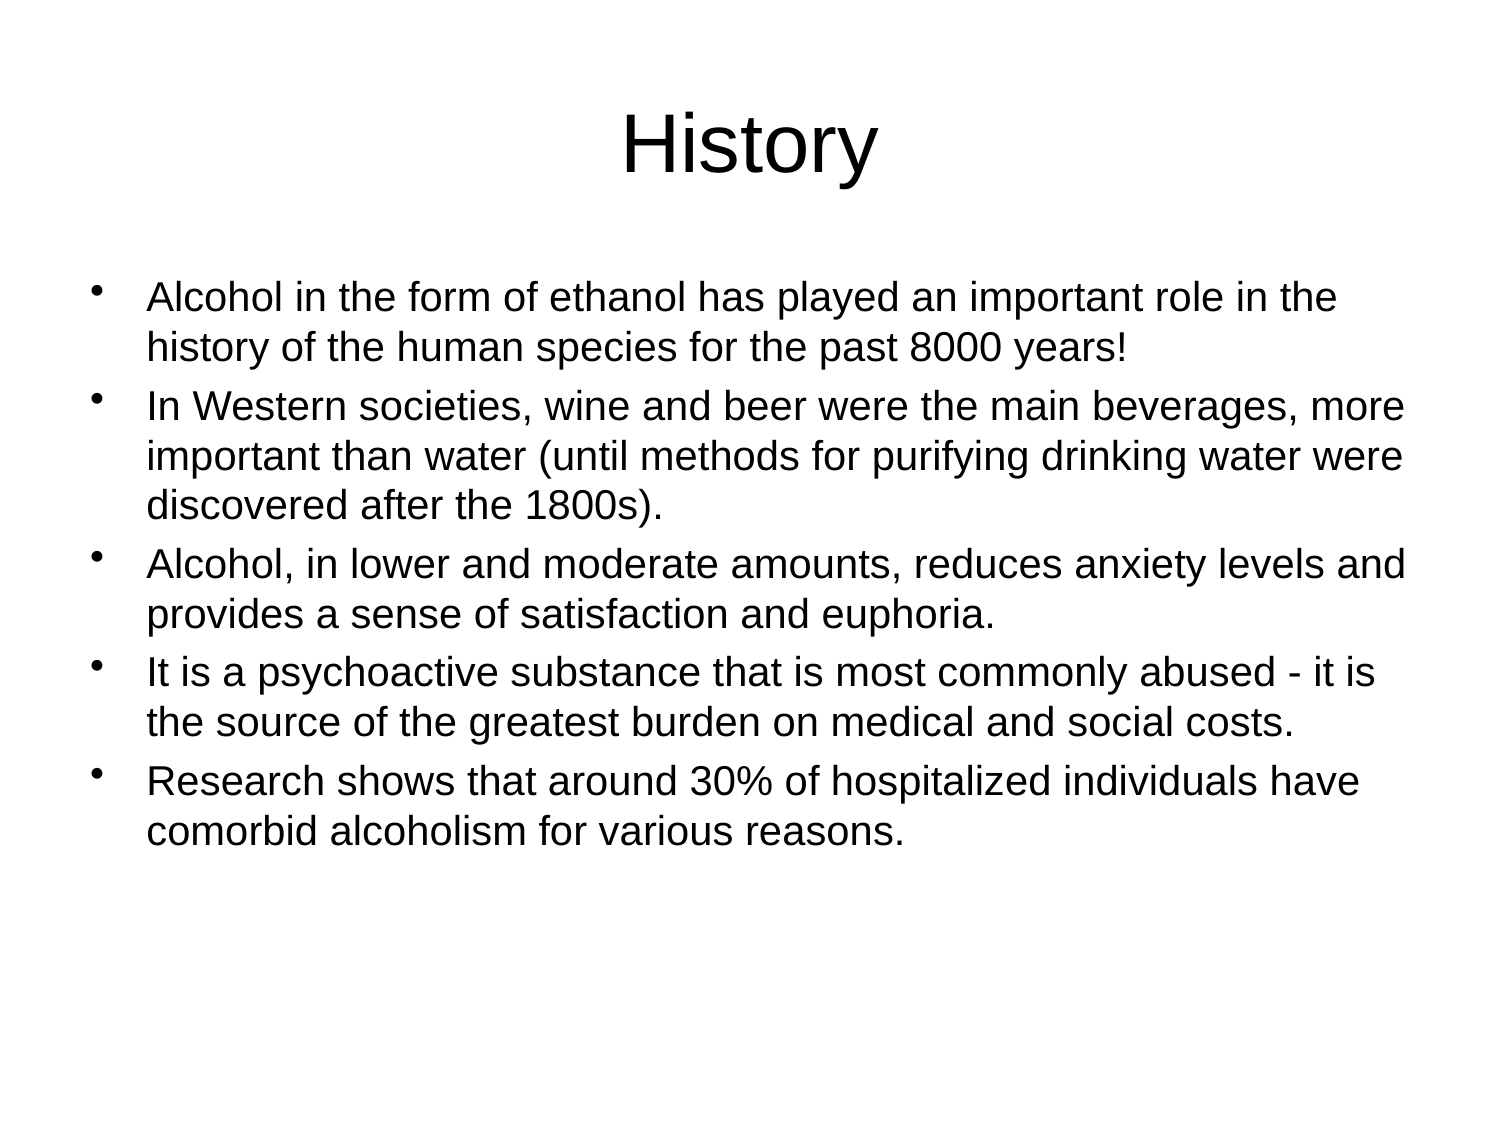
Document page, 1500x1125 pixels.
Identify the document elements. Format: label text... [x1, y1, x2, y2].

title History [75, 45, 1425, 233]
list Alcohol in the form of ethanol has played an important role in the history of the human species for the past 8000 years! In Western societies, wine and beer were the main beverages, more important than water (until methods for purifying drinking water were discovered after the 1800s). Alcohol, in lower and moderate amounts, reduces anxiety levels and provides a sense of satisfaction and euphoria. It is a psychoactive substance that is most commonly abused - it is the source of the greatest burden on medical and social costs. Research shows that around 30% of hospitalized individuals have comorbid alcoholism for various reasons. [75, 262, 1425, 1005]
